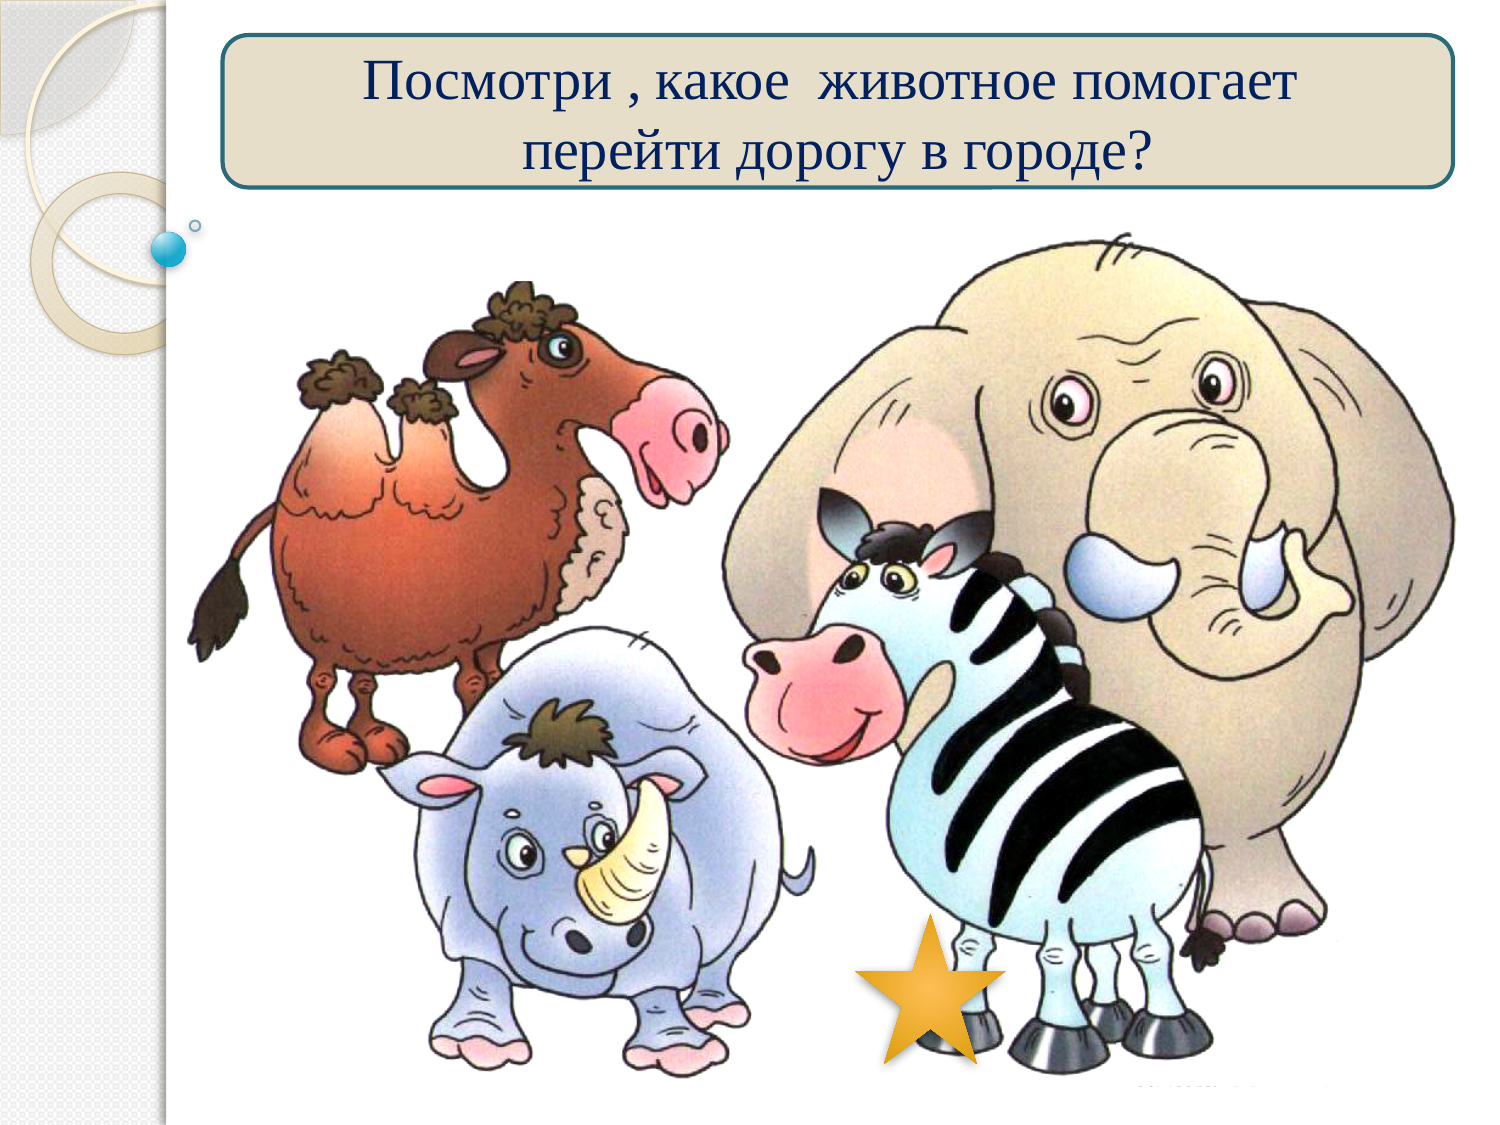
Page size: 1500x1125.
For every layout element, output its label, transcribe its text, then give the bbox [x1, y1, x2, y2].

picture [175, 230, 1465, 1087]
text_box Посмотри , какое животное помогает перейти дорогу в городе? [220, 32, 1456, 190]
